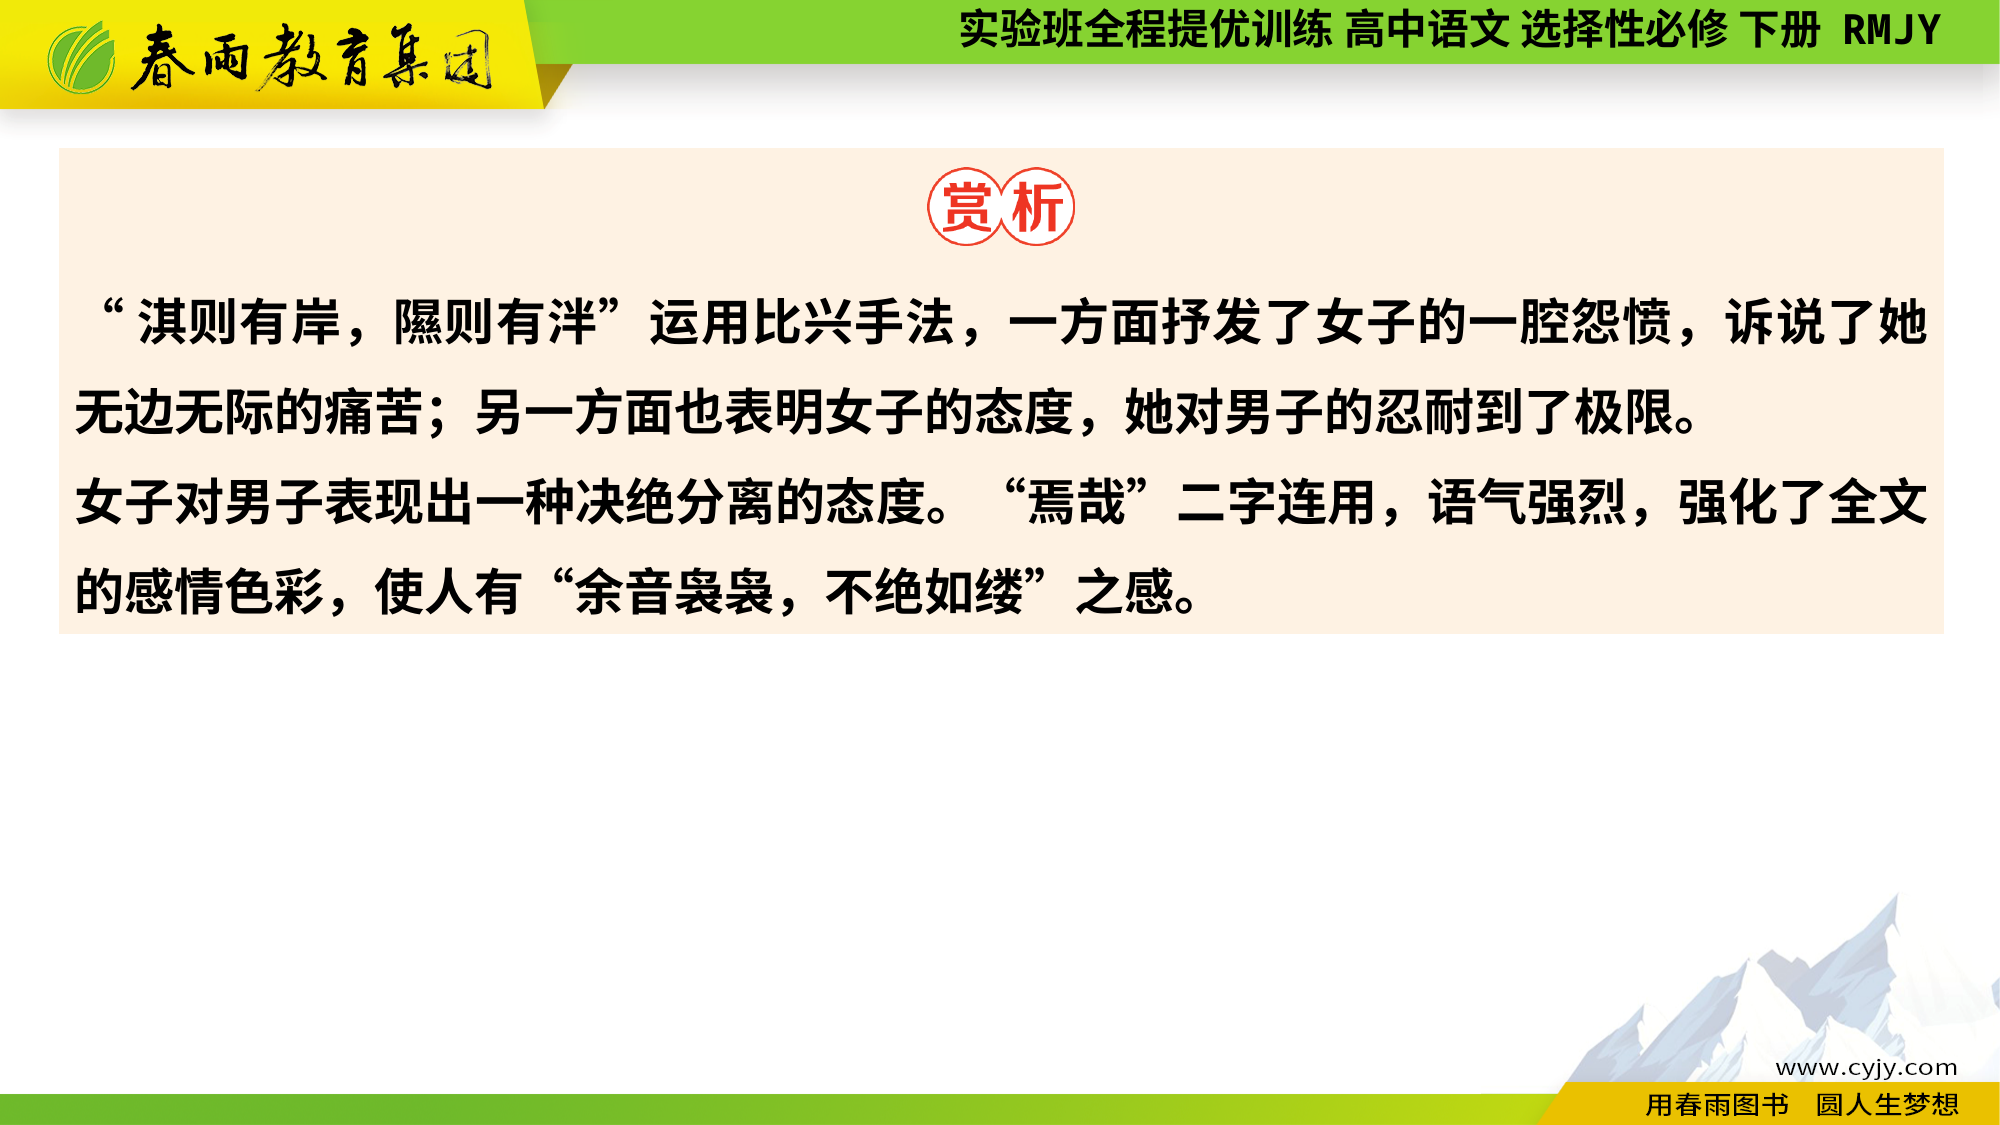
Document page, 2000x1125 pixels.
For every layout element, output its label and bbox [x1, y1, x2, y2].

picture [0, 0, 2000, 1125]
text_box [58, 148, 1944, 634]
